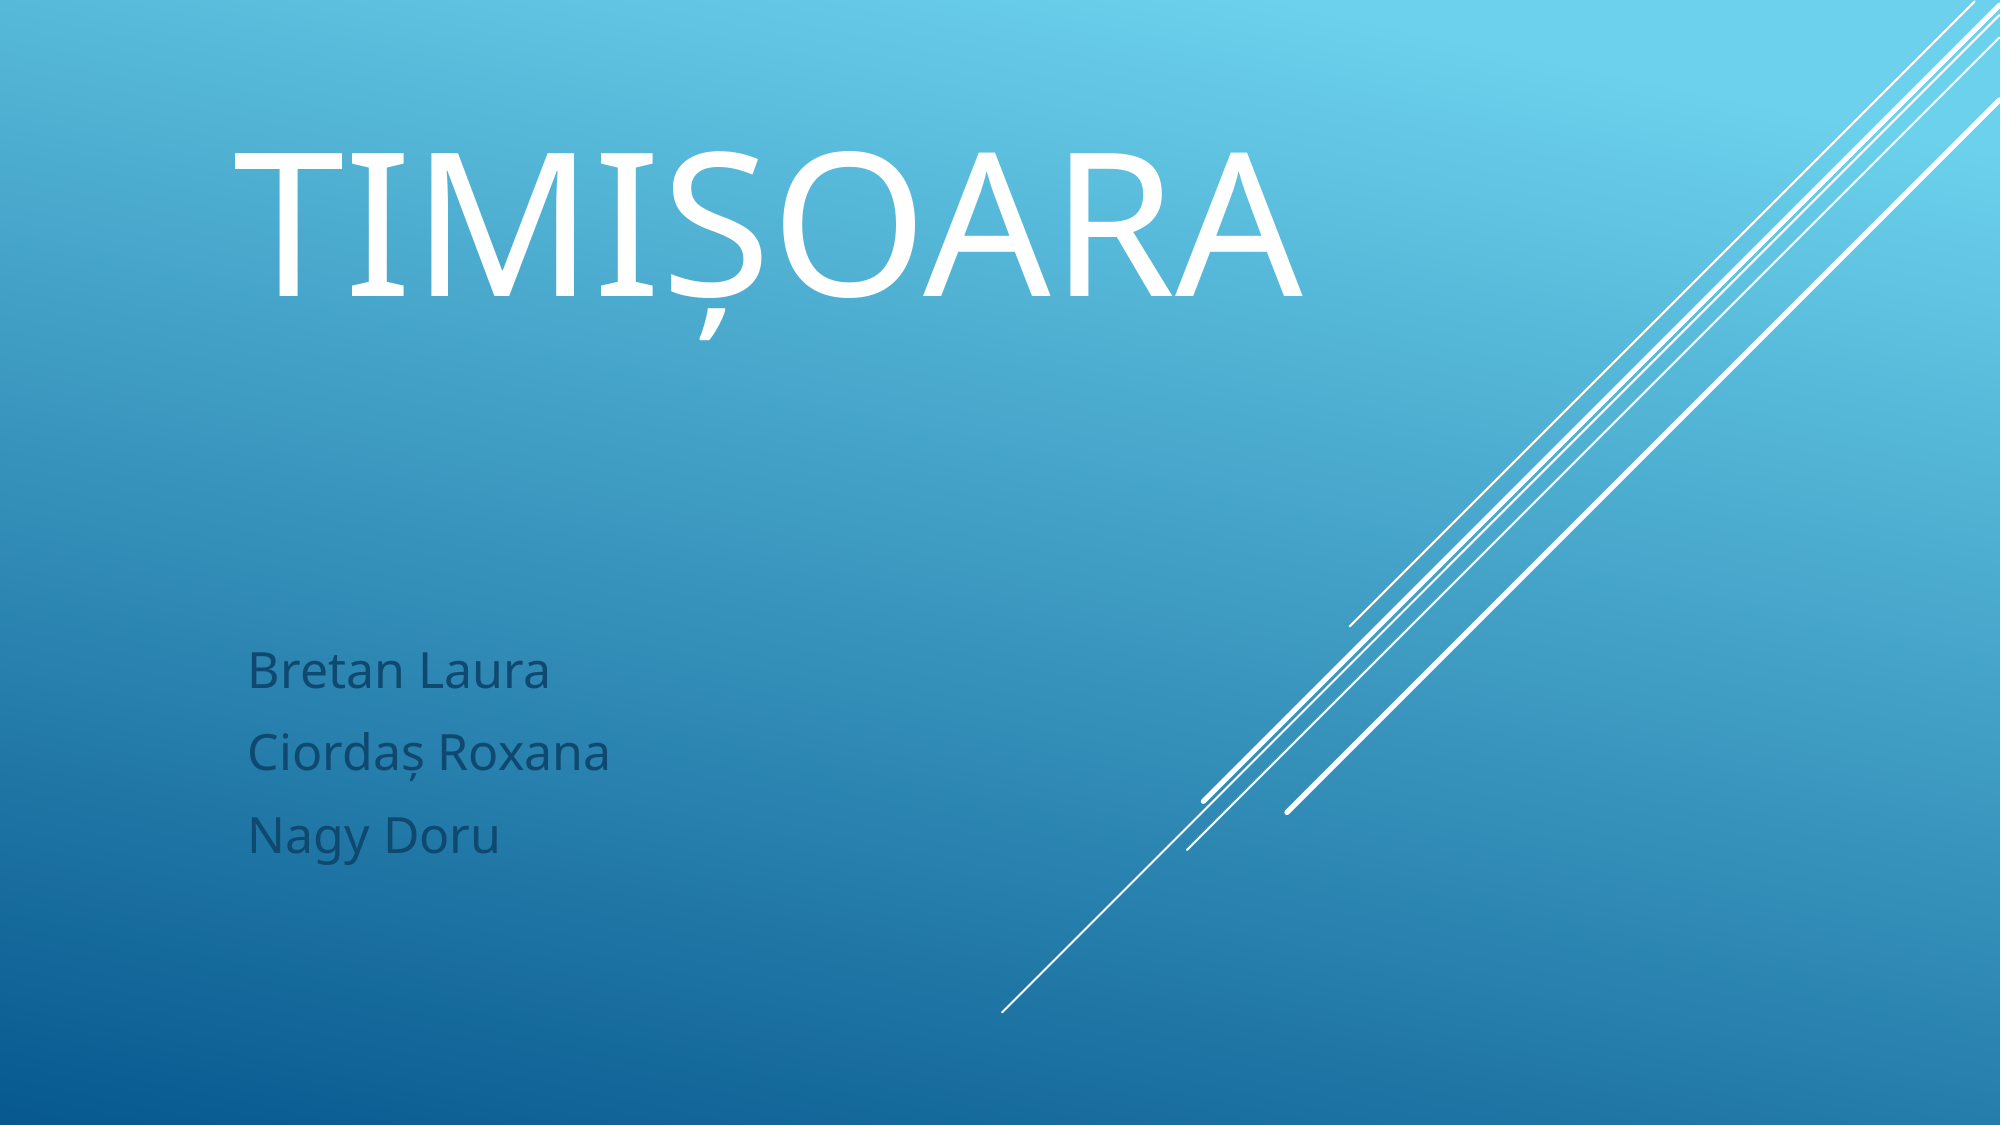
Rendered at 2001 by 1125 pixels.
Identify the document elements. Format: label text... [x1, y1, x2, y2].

title TIMIșOARA [112, 112, 1425, 345]
subtitle Bretan Laura Ciordaș Roxana Nagy Doru [232, 630, 1163, 950]
